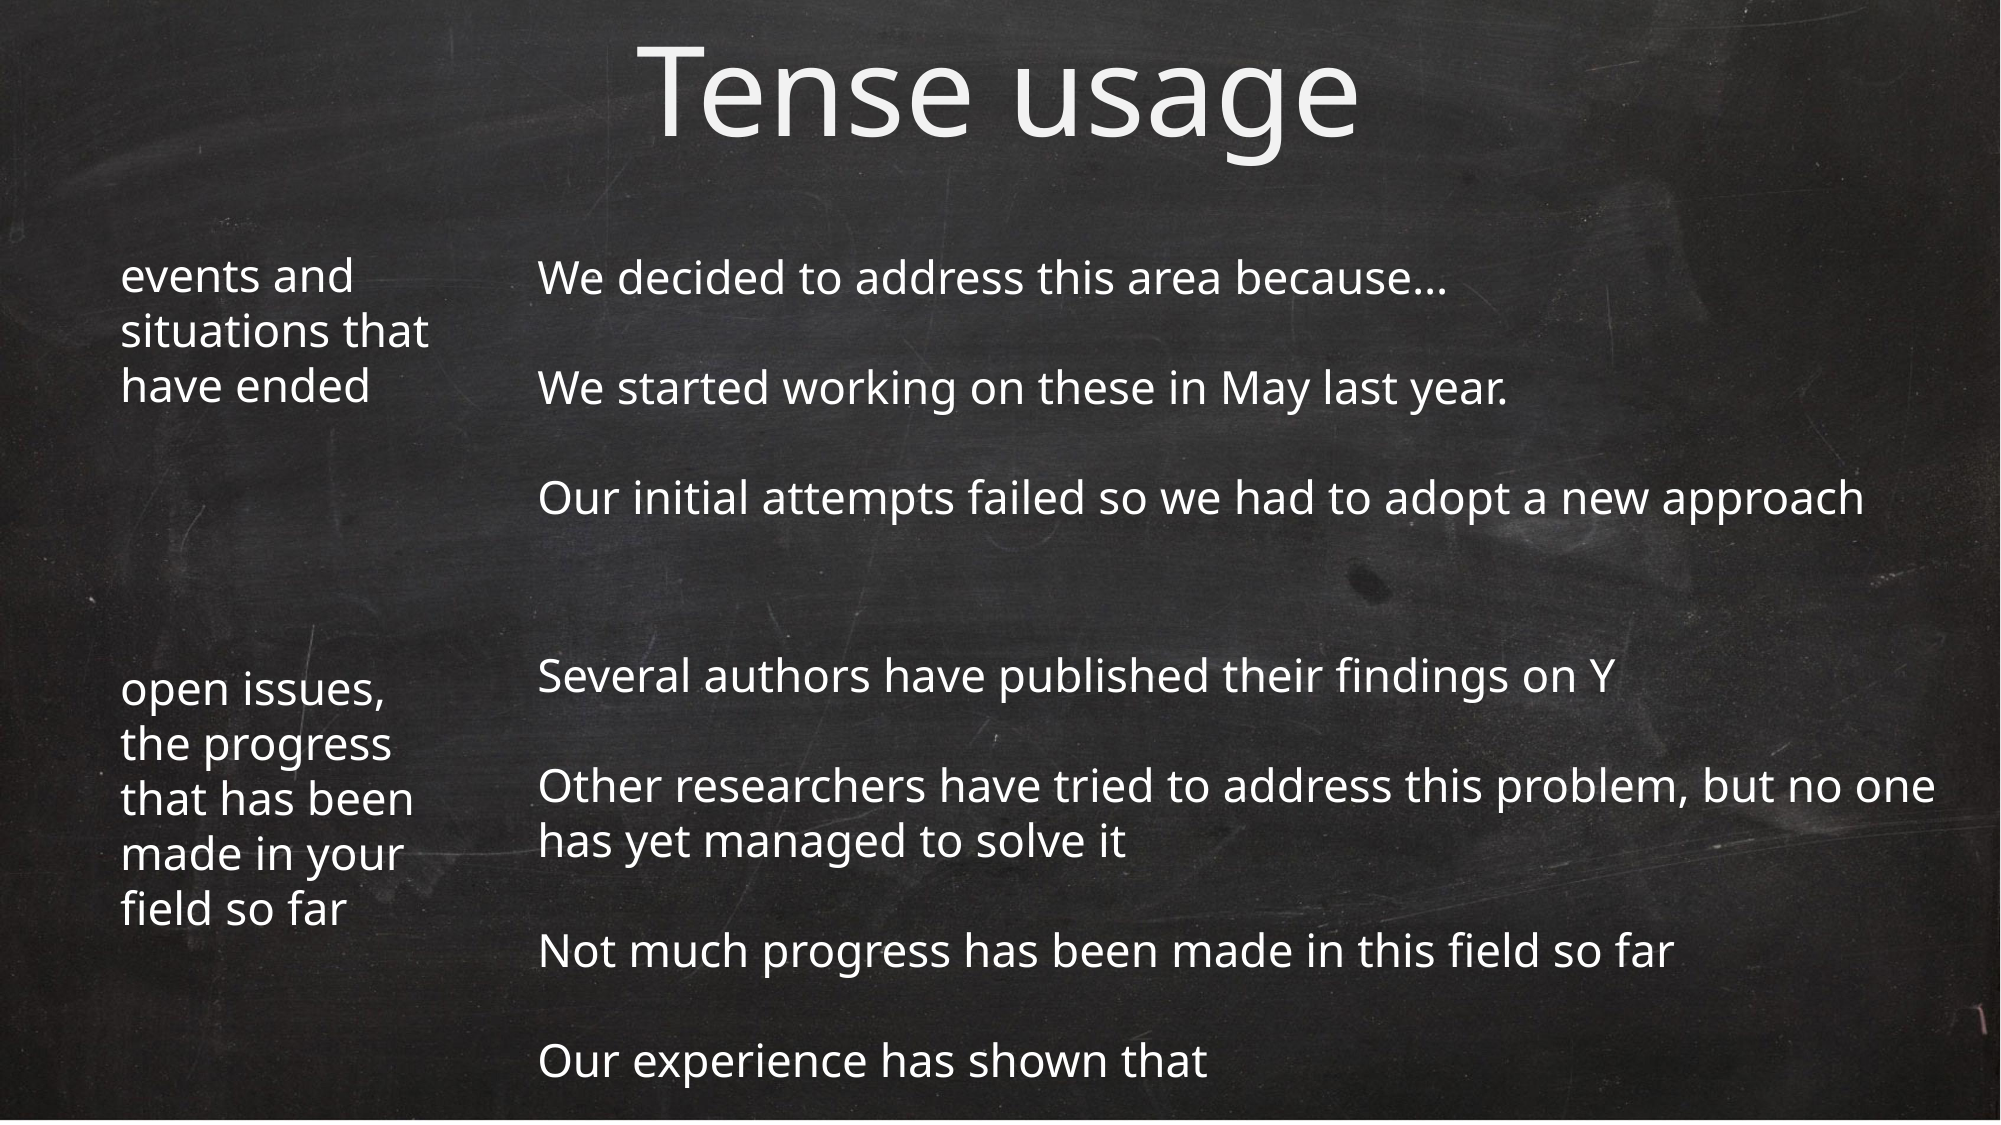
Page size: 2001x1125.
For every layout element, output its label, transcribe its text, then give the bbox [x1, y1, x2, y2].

title Tense usage [60, 3, 1940, 172]
text_box open issues, the progress that has been made in your field so far [105, 652, 436, 943]
text_box Several authors have published their findings on Y Other researchers have tried to address this problem, but no one has yet managed to solve it Not much progress has been made in this field so far Our experience has shown that [522, 639, 2000, 1094]
text_box events and situations that have ended [105, 238, 495, 419]
text_box We decided to address this area because… We started working on these in May last year. Our initial attempts failed so we had to adopt a new approach [522, 241, 1940, 531]
picture [0, 0, 2001, 1125]
